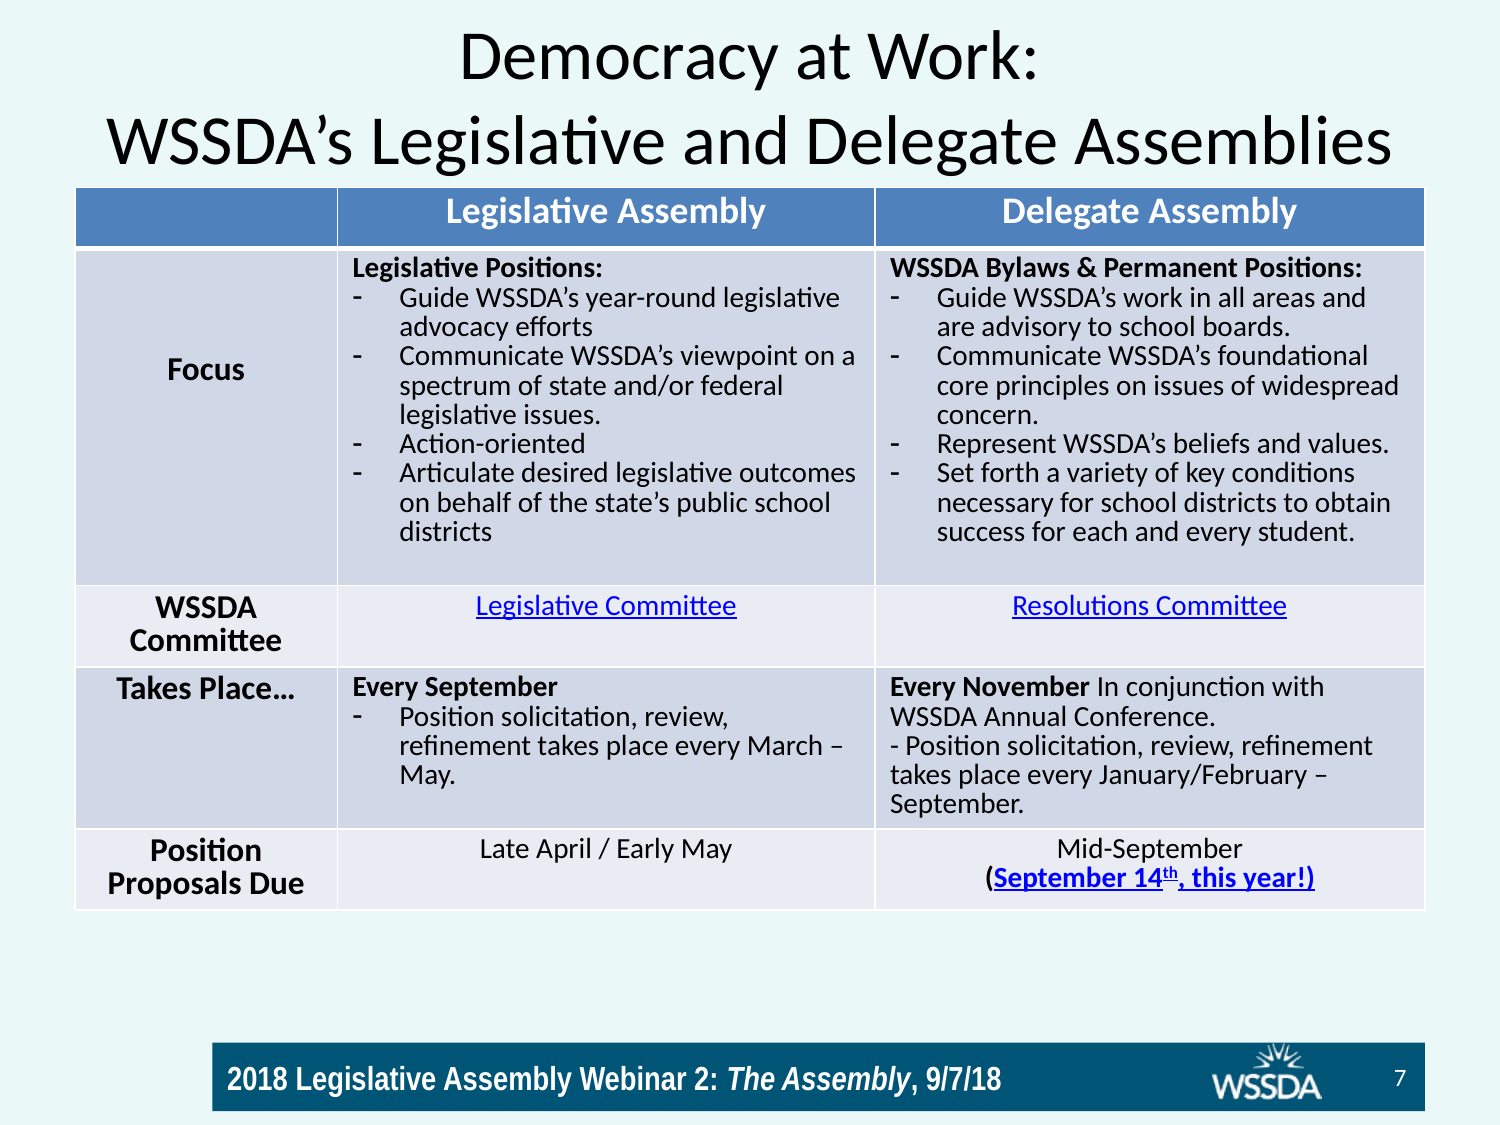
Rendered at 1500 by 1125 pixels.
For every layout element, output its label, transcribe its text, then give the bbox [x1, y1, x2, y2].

table_cell Position Proposals Due [76, 830, 337, 909]
table_cell Focus [76, 251, 337, 585]
table_cell Legislative Positions: Guide WSSDA’s year-round legislative advocacy efforts Communicate WSSDA’s viewpoint on a spectrum of state and/or federal legislative issues. Action-oriented Articulate desired legislative outcomes on behalf of the state’s public school districts [338, 251, 874, 585]
table_cell Resolutions Committee [876, 586, 1424, 666]
table_header [76, 188, 337, 246]
table_cell Every November In conjunction with WSSDA Annual Conference. - Position solicitation, review, refinement takes place every January/February – September. [876, 668, 1424, 828]
table_cell Every September Position solicitation, review, refinement takes place every March – May. [338, 668, 874, 828]
table_cell WSSDA Committee [76, 586, 337, 666]
table_header Legislative Assembly [338, 188, 874, 246]
table_cell Takes Place… [76, 668, 337, 828]
table_cell Late April / Early May [338, 830, 874, 909]
table_header Delegate Assembly [876, 188, 1424, 246]
table_cell Mid-September (September 14th, this year!) [876, 830, 1424, 909]
table_cell WSSDA Bylaws & Permanent Positions: Guide WSSDA’s work in all areas and are advisory to school boards. Communicate WSSDA’s foundational core principles on issues of widespread concern. Represent WSSDA’s beliefs and values. Set forth a variety of key conditions necessary for school districts to obtain success for each and every student. [876, 251, 1424, 585]
table_cell Legislative Committee [338, 586, 874, 666]
slide_number 7 [1071, 1046, 1422, 1107]
title Democracy at Work: WSSDA’s Legislative and Delegate Assemblies [75, 0, 1425, 187]
